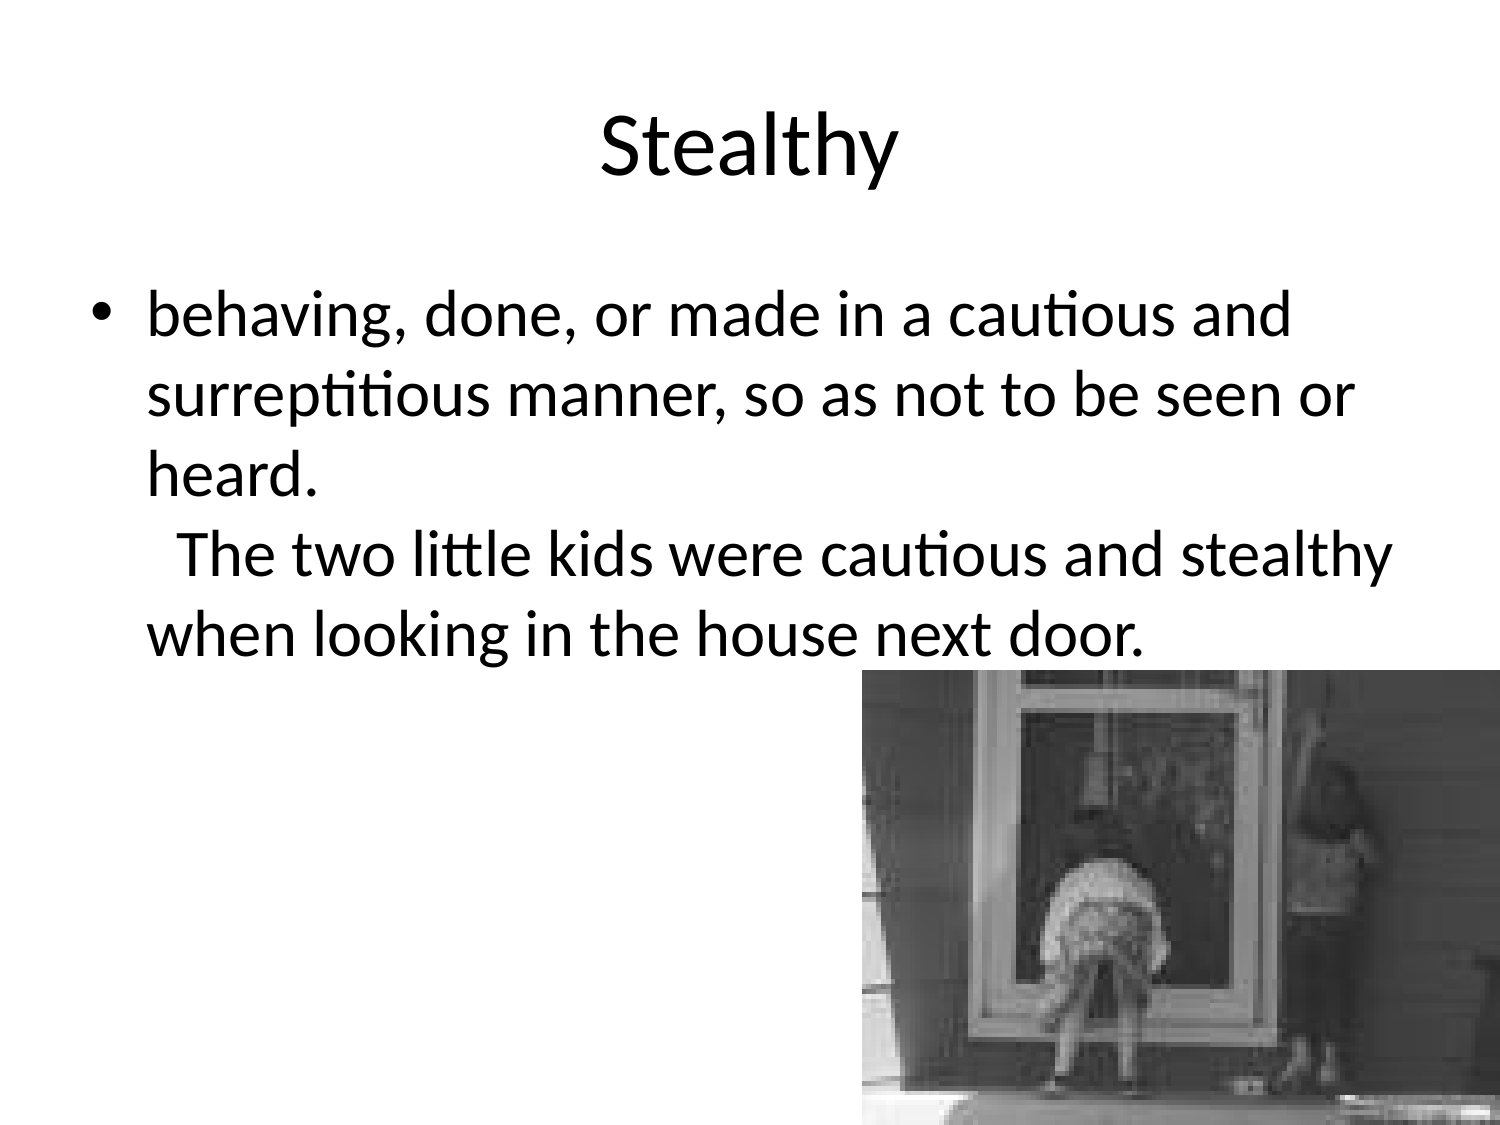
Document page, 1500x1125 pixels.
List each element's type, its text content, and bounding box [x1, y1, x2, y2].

list behaving, done, or made in a cautious and surreptitious manner, so as not to be seen or heard. The two little kids were cautious and stealthy when looking in the house next door. [75, 262, 1425, 1005]
title Stealthy [75, 45, 1425, 233]
picture [862, 670, 1500, 1125]
